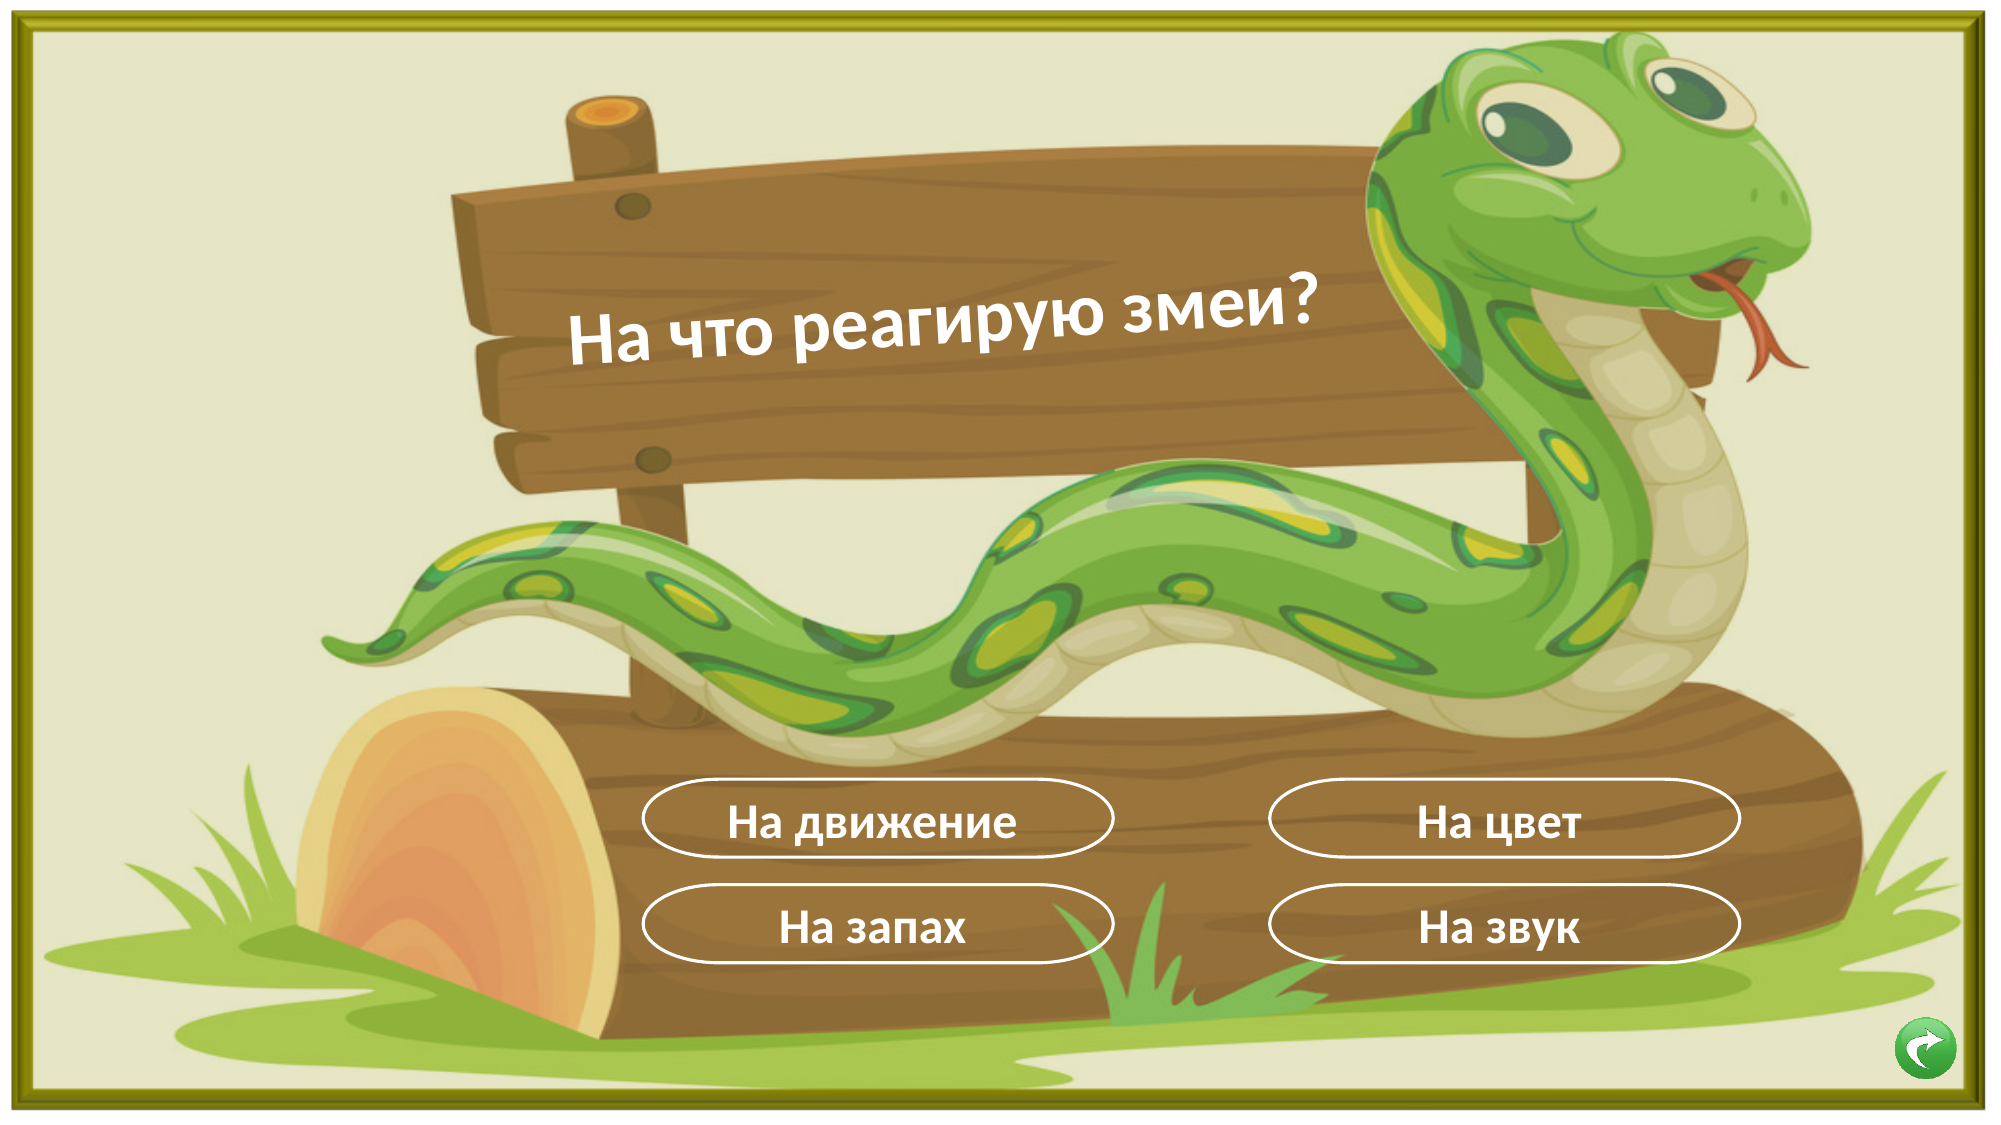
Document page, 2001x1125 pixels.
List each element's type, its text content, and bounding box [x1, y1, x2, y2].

text_box На цвет [1268, 778, 1741, 859]
text_box На звук [1268, 883, 1741, 964]
text_box На запах [642, 883, 1115, 964]
text_box На движение [642, 778, 1115, 859]
text_box На что реагирую змеи? [487, 234, 1403, 393]
picture [0, 0, 2001, 1125]
